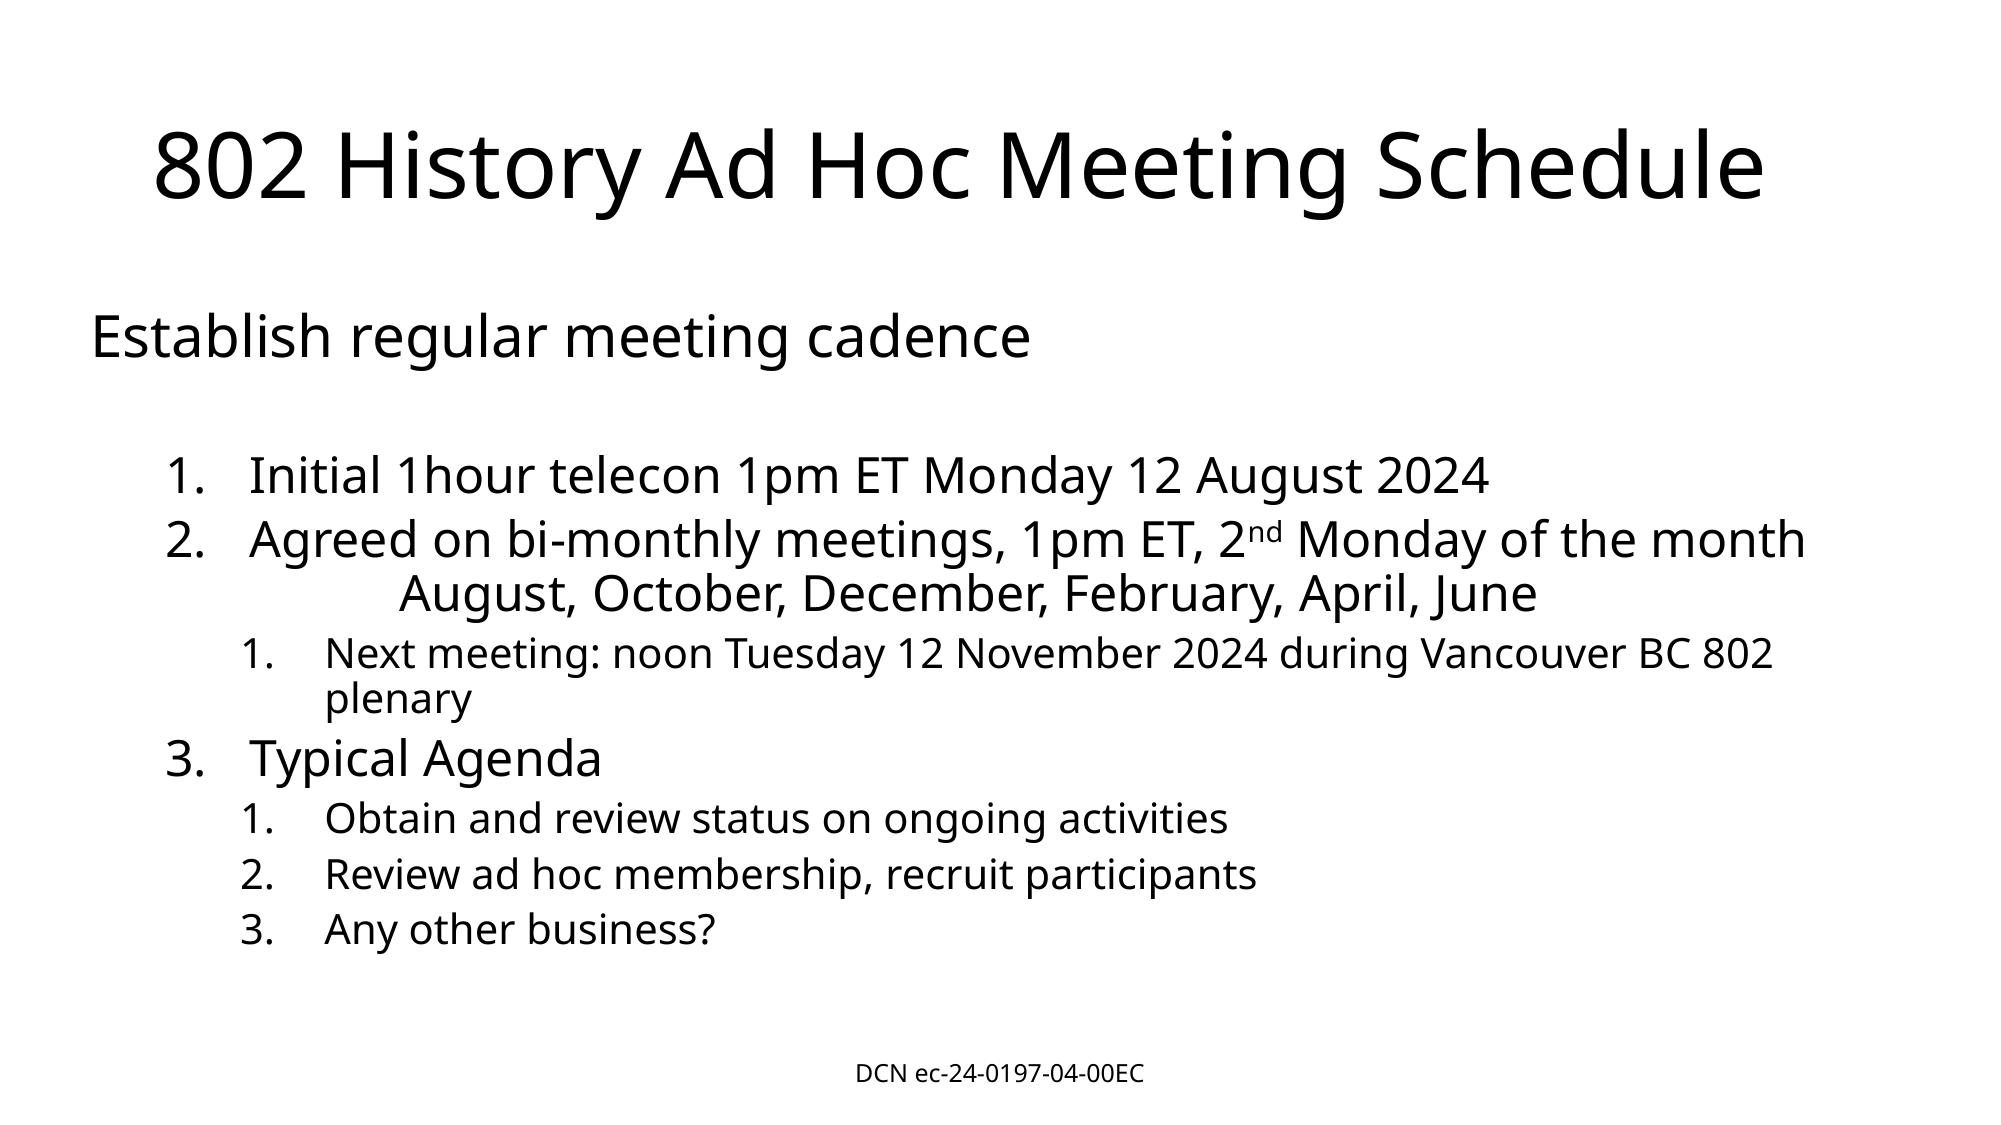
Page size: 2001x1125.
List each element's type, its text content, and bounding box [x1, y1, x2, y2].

list Establish regular meeting cadence Initial 1hour telecon 1pm ET Monday 12 August 2024 Agreed on bi-monthly meetings, 1pm ET, 2nd Monday of the month August, October, December, February, April, June Next meeting: noon Tuesday 12 November 2024 during Vancouver BC 802 plenary Typical Agenda Obtain and review status on ongoing activities Review ad hoc membership, recruit participants Any other business? [75, 299, 1887, 1014]
footer DCN ec-24-0197-04-00EC [662, 1042, 1338, 1103]
title 802 History Ad Hoc Meeting Schedule [137, 59, 1863, 278]
